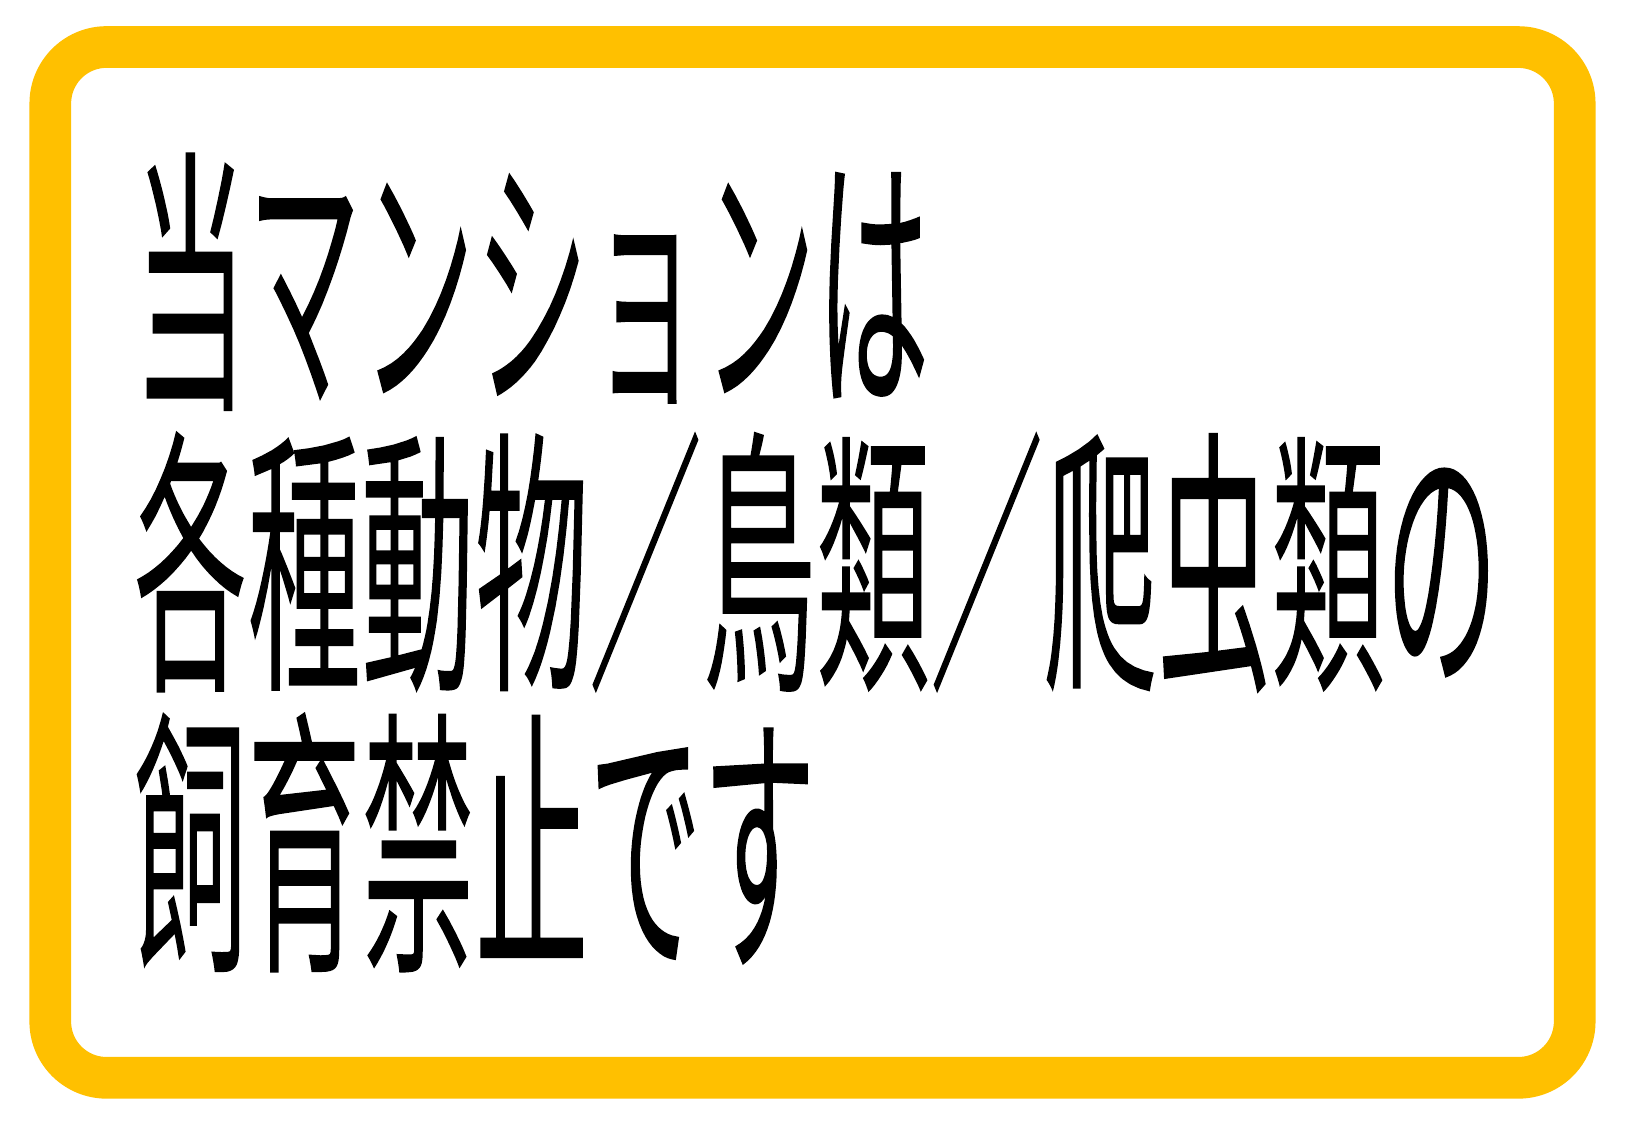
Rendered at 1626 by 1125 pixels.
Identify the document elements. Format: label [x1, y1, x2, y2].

text_box [48, 44, 1577, 1080]
